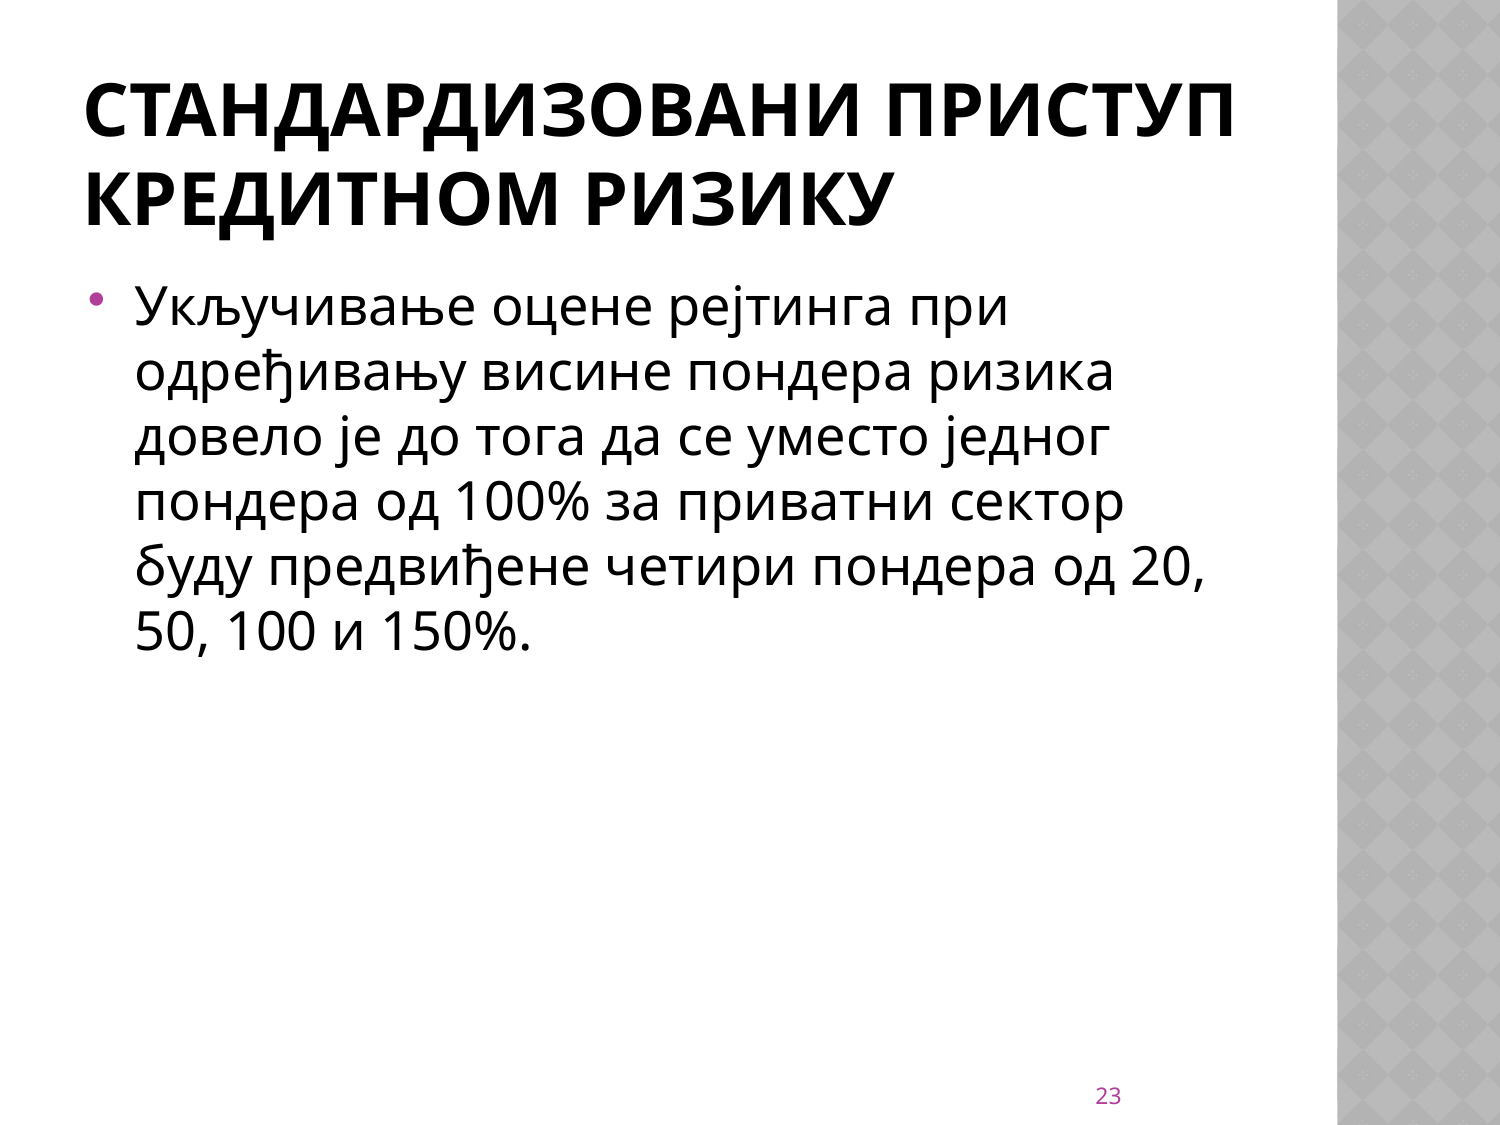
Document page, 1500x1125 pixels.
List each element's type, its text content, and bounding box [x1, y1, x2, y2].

slide_number 23 [1025, 1075, 1122, 1113]
list Укључивање оцене рејтинга при одређивању висине пондера ризика довело је до тога да се уместо једног пондера од 100% за приватни сектор буду предвиђене четири пондера од 20, 50, 100 и 150%. [75, 264, 1263, 1059]
title Стандардизовани приступ кредитном ризику [75, 52, 1263, 240]
